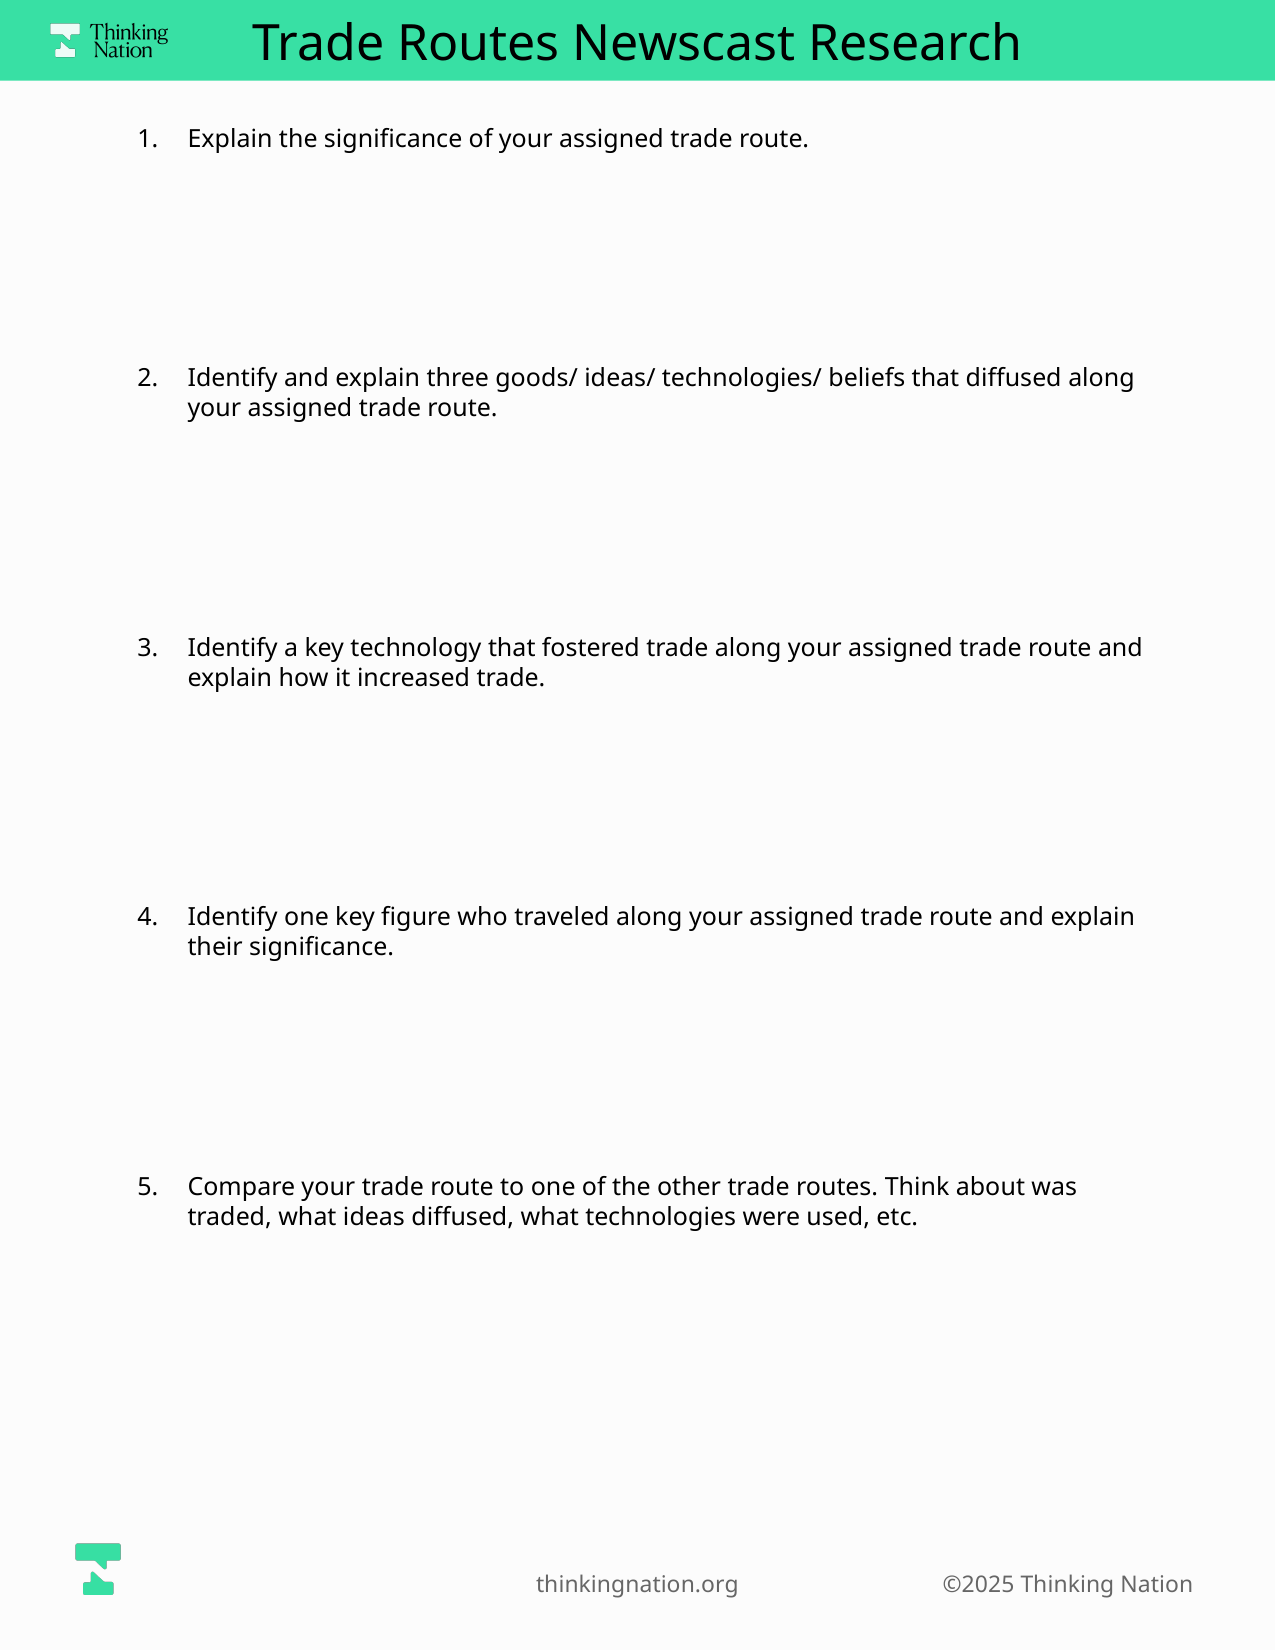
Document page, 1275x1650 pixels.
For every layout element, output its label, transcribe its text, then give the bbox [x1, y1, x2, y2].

text_box ©2025 Thinking Nation [907, 1553, 1210, 1605]
picture [62, 1533, 134, 1605]
text_box Explain the significance of your assigned trade route. Identify and explain three goods/ ideas/ technologies/ beliefs that diffused along your assigned trade route. Identify a key technology that fostered trade along your assigned trade route and explain how it increased trade. Identify one key figure who traveled along your assigned trade route and explain their significance. Compare your trade route to one of the other trade routes. Think about was traded, what ideas diffused, what technologies were used, etc. [97, 107, 1178, 1455]
picture [36, 12, 172, 69]
text_box thinkingnation.org [486, 1553, 789, 1605]
text_box Trade Routes Newscast Research [0, 0, 1275, 81]
